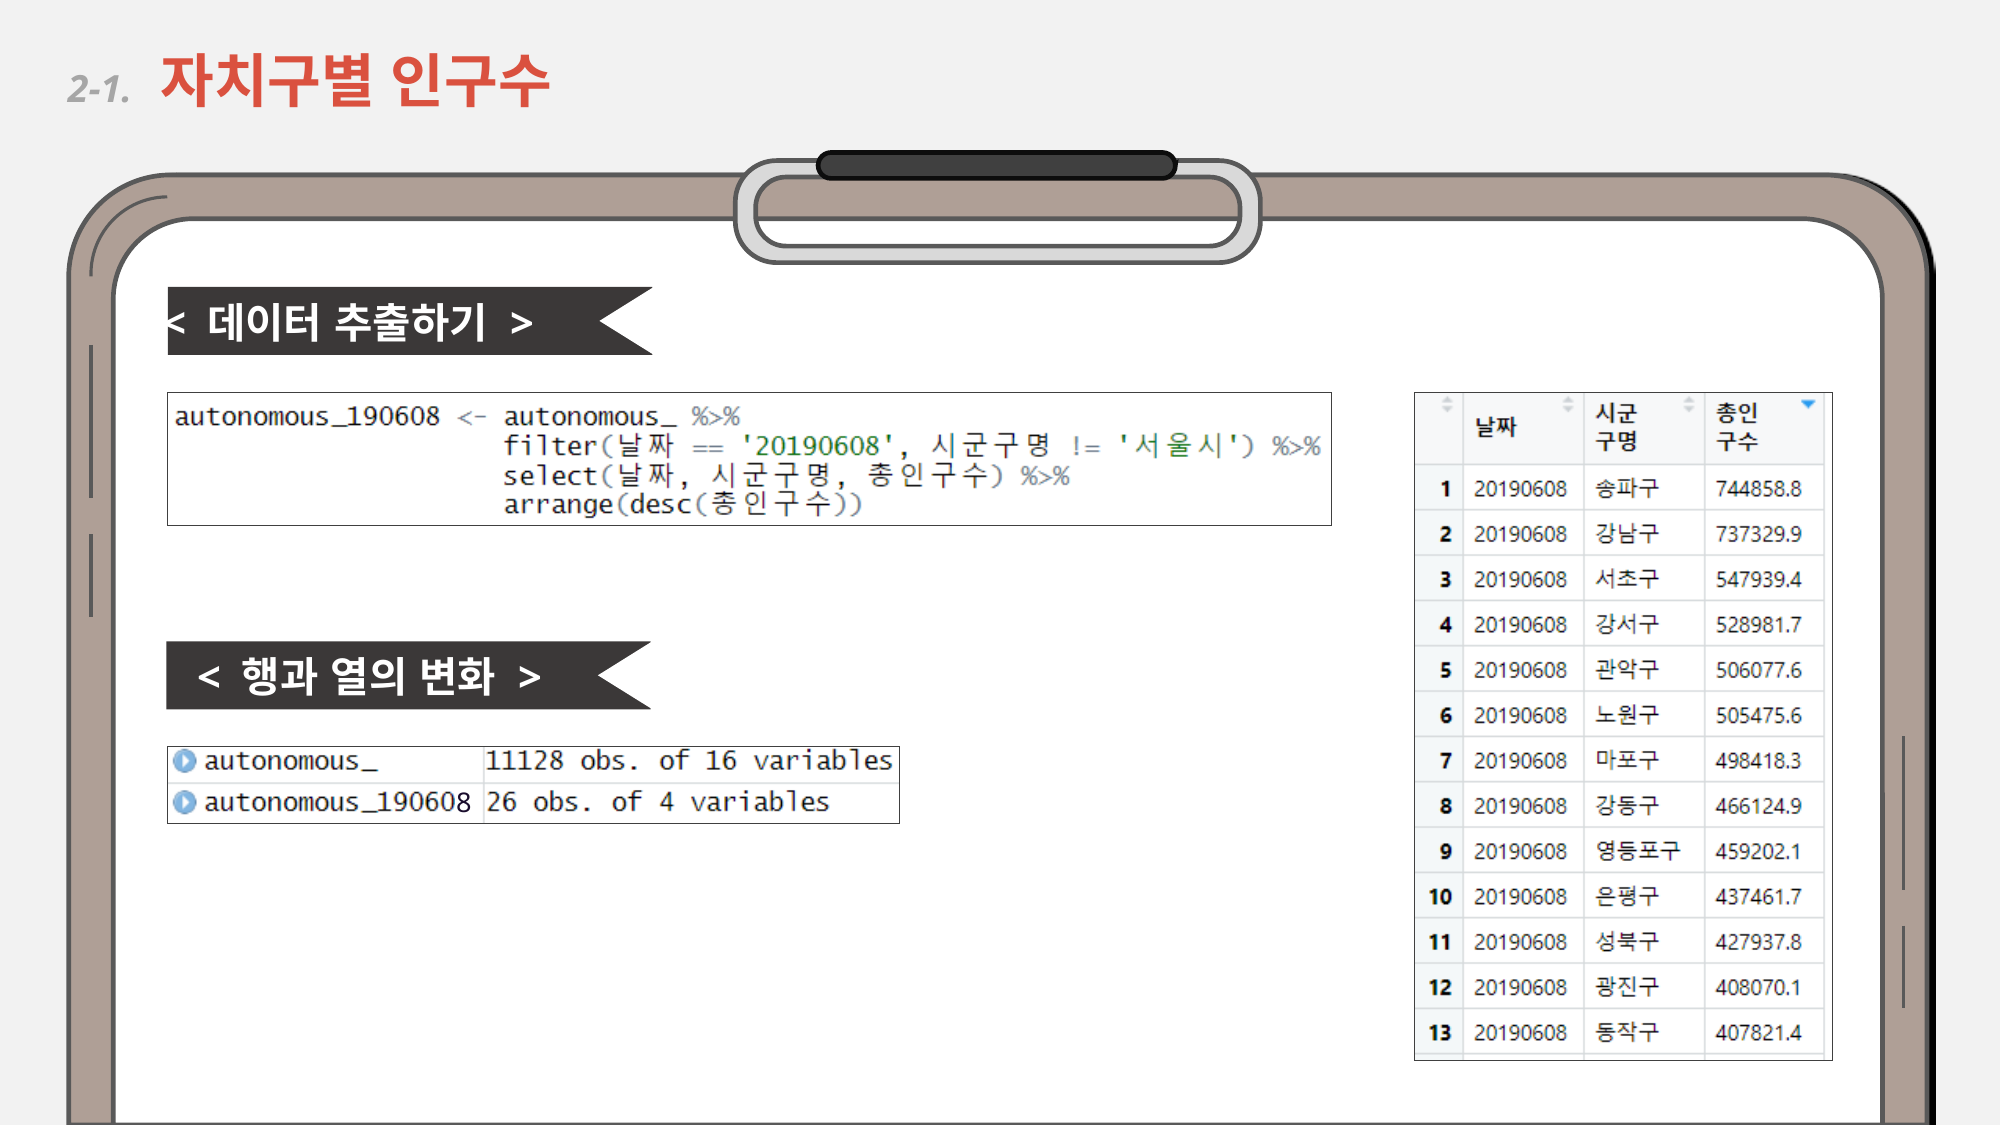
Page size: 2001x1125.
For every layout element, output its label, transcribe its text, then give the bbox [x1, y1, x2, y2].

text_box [167, 286, 654, 355]
picture [1414, 392, 1832, 1061]
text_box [166, 641, 653, 710]
picture [167, 392, 1332, 526]
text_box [167, 746, 900, 826]
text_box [68, 152, 1928, 1125]
text_box 2-1. 자치구별 인구수 [53, 1, 1060, 122]
